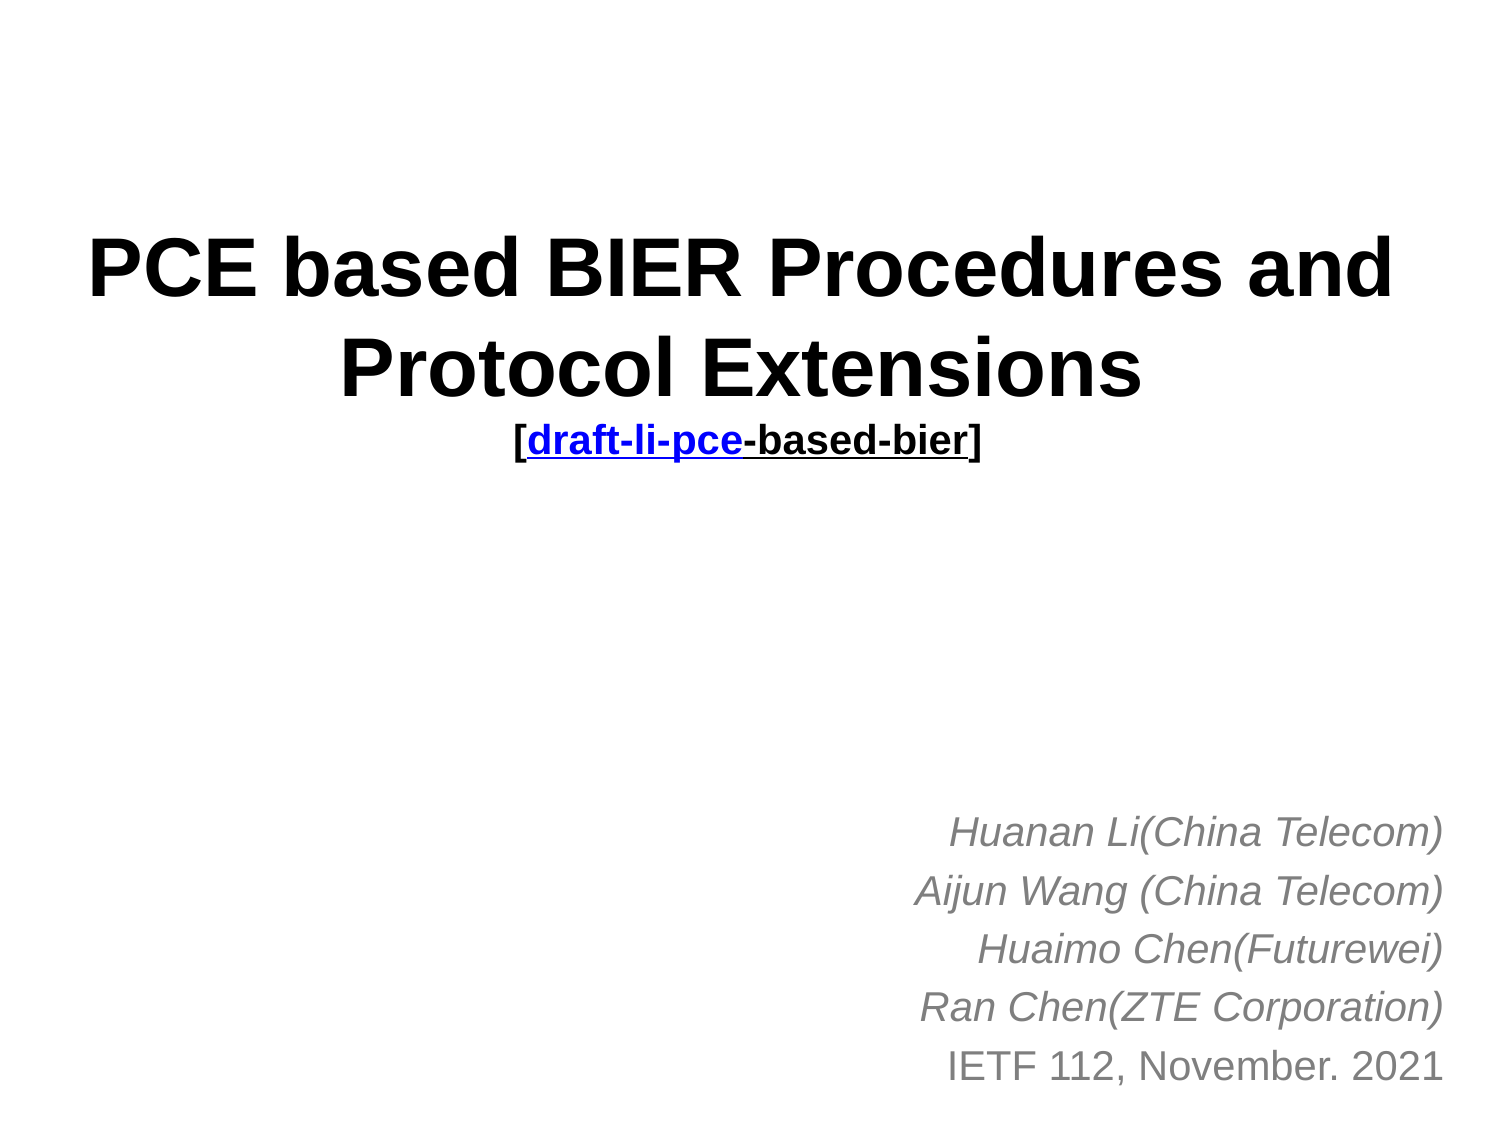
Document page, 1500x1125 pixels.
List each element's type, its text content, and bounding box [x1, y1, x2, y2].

title PCE based BIER Procedures and Protocol Extensions [draft-li-pce-based-bier] [24, 148, 1460, 528]
subtitle Huanan Li(China Telecom) Aijun Wang (China Telecom) Huaimo Chen(Futurewei) Ran Chen(ZTE Corporation) IETF 112, November. 2021 [89, 797, 1460, 1112]
